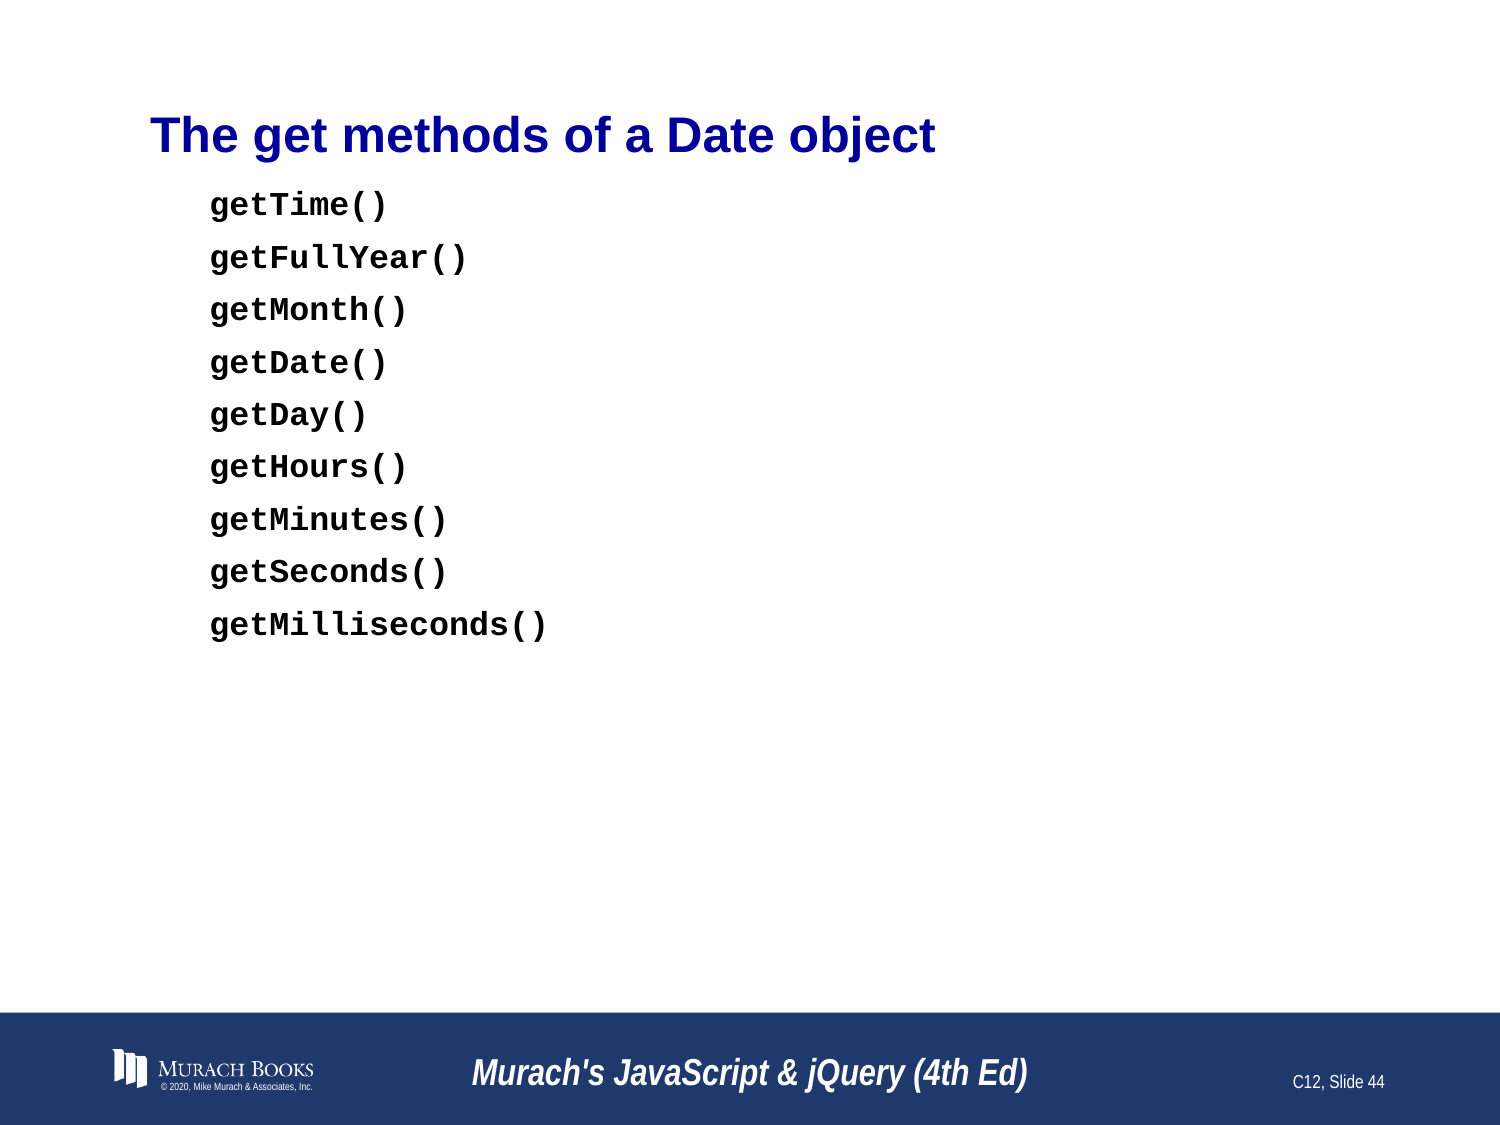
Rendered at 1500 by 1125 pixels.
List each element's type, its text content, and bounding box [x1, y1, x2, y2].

list getTime() getFullYear() getMonth() getDate() getDay() getHours() getMinutes() getSeconds() getMilliseconds() [137, 174, 1350, 975]
slide_number Murach's JavaScript & jQuery (4th Ed) [463, 1025, 1050, 1100]
footer © 2020, Mike Murach & Associates, Inc. [12, 1025, 463, 1100]
title The get methods of a Date object [150, 102, 1350, 164]
slide_number C12, Slide 44 [1087, 1025, 1400, 1100]
